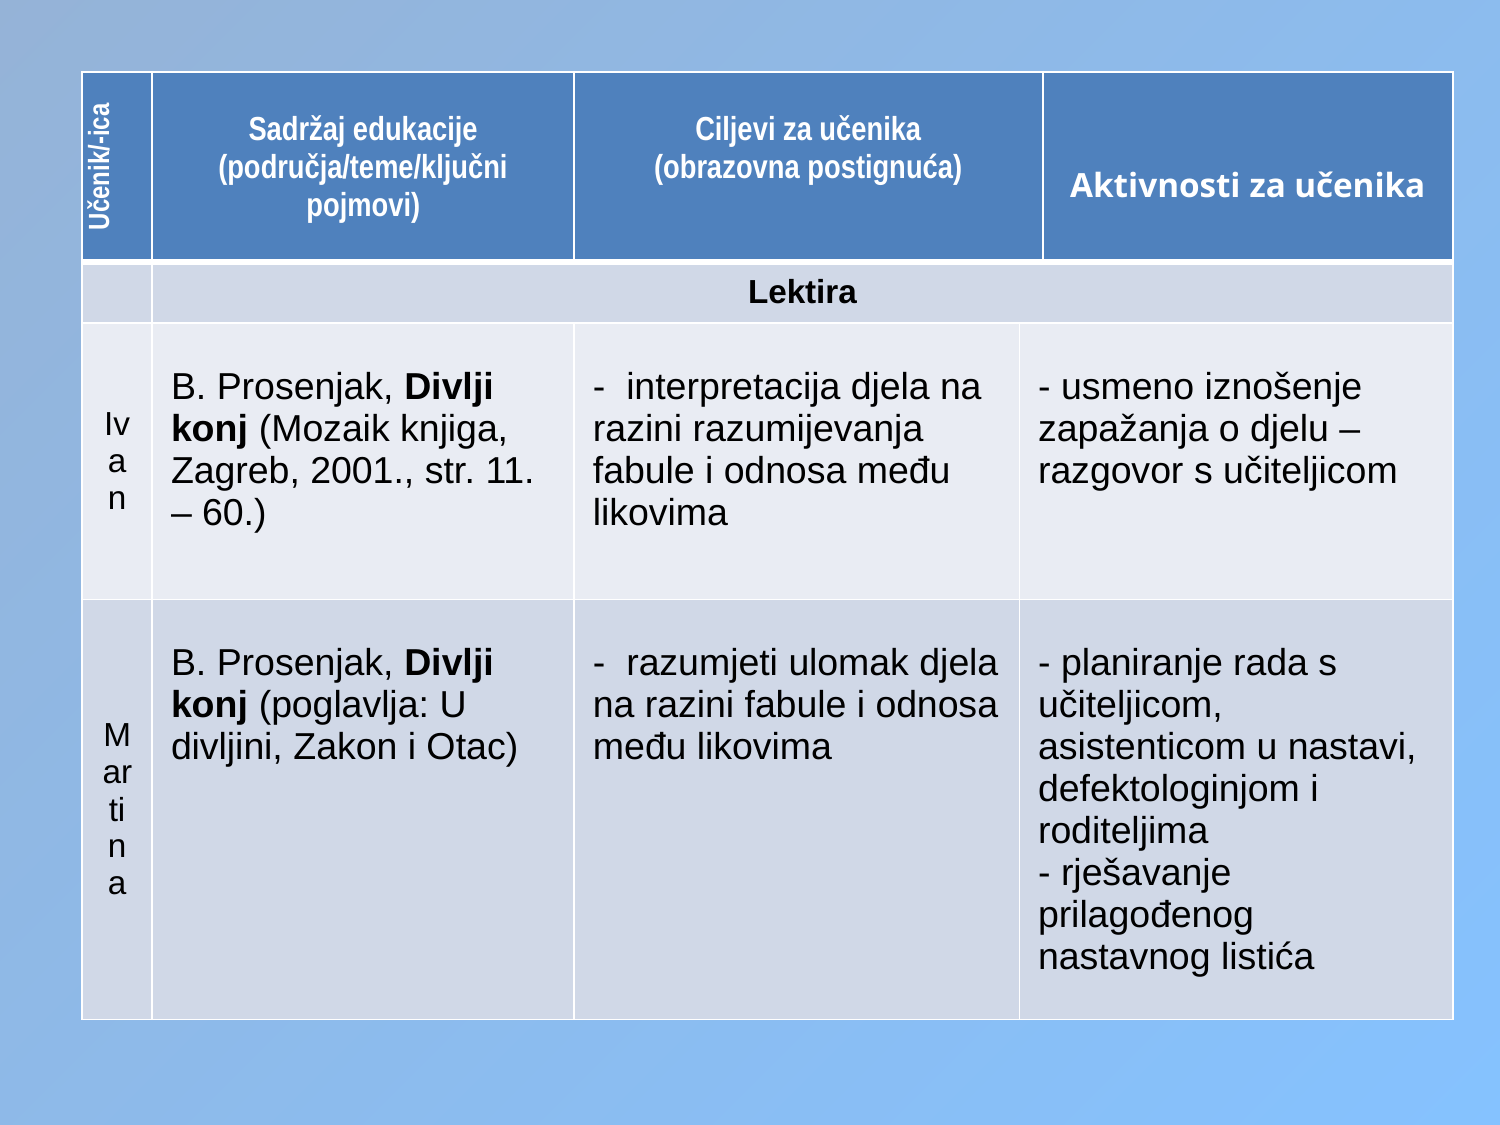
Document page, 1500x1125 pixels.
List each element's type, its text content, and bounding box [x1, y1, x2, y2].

table_header Ciljevi za učenika (obrazovna postignuća) [575, 73, 1042, 259]
table_header Sadržaj edukacije (područja/teme/ključni pojmovi) [153, 73, 573, 259]
table_cell Martina [83, 600, 151, 1019]
table_cell - usmeno iznošenje zapažanja o djelu – razgovor s učiteljicom [1020, 324, 1452, 599]
table_cell Lektira [153, 265, 1452, 322]
table_cell Ivan [83, 324, 151, 599]
table_cell - planiranje rada s učiteljicom, asistenticom u nastavi, defektologinjom i roditeljima - rješavanje prilagođenog nastavnog listića [1020, 600, 1452, 1019]
table_header Aktivnosti za učenika [1044, 73, 1452, 259]
table_cell - razumjeti ulomak djela na razini fabule i odnosa među likovima [575, 600, 1019, 1019]
table_cell B. Prosenjak, Divlji konj (Mozaik knjiga, Zagreb, 2001., str. 11. – 60.) [153, 324, 573, 599]
table_cell [83, 265, 151, 322]
table_cell B. Prosenjak, Divlji konj (poglavlja: U divljini, Zakon i Otac) [153, 600, 573, 1019]
table_header Učenik/-ica [83, 73, 151, 259]
table_cell - interpretacija djela na razini razumijevanja fabule i odnosa među likovima [575, 324, 1019, 599]
